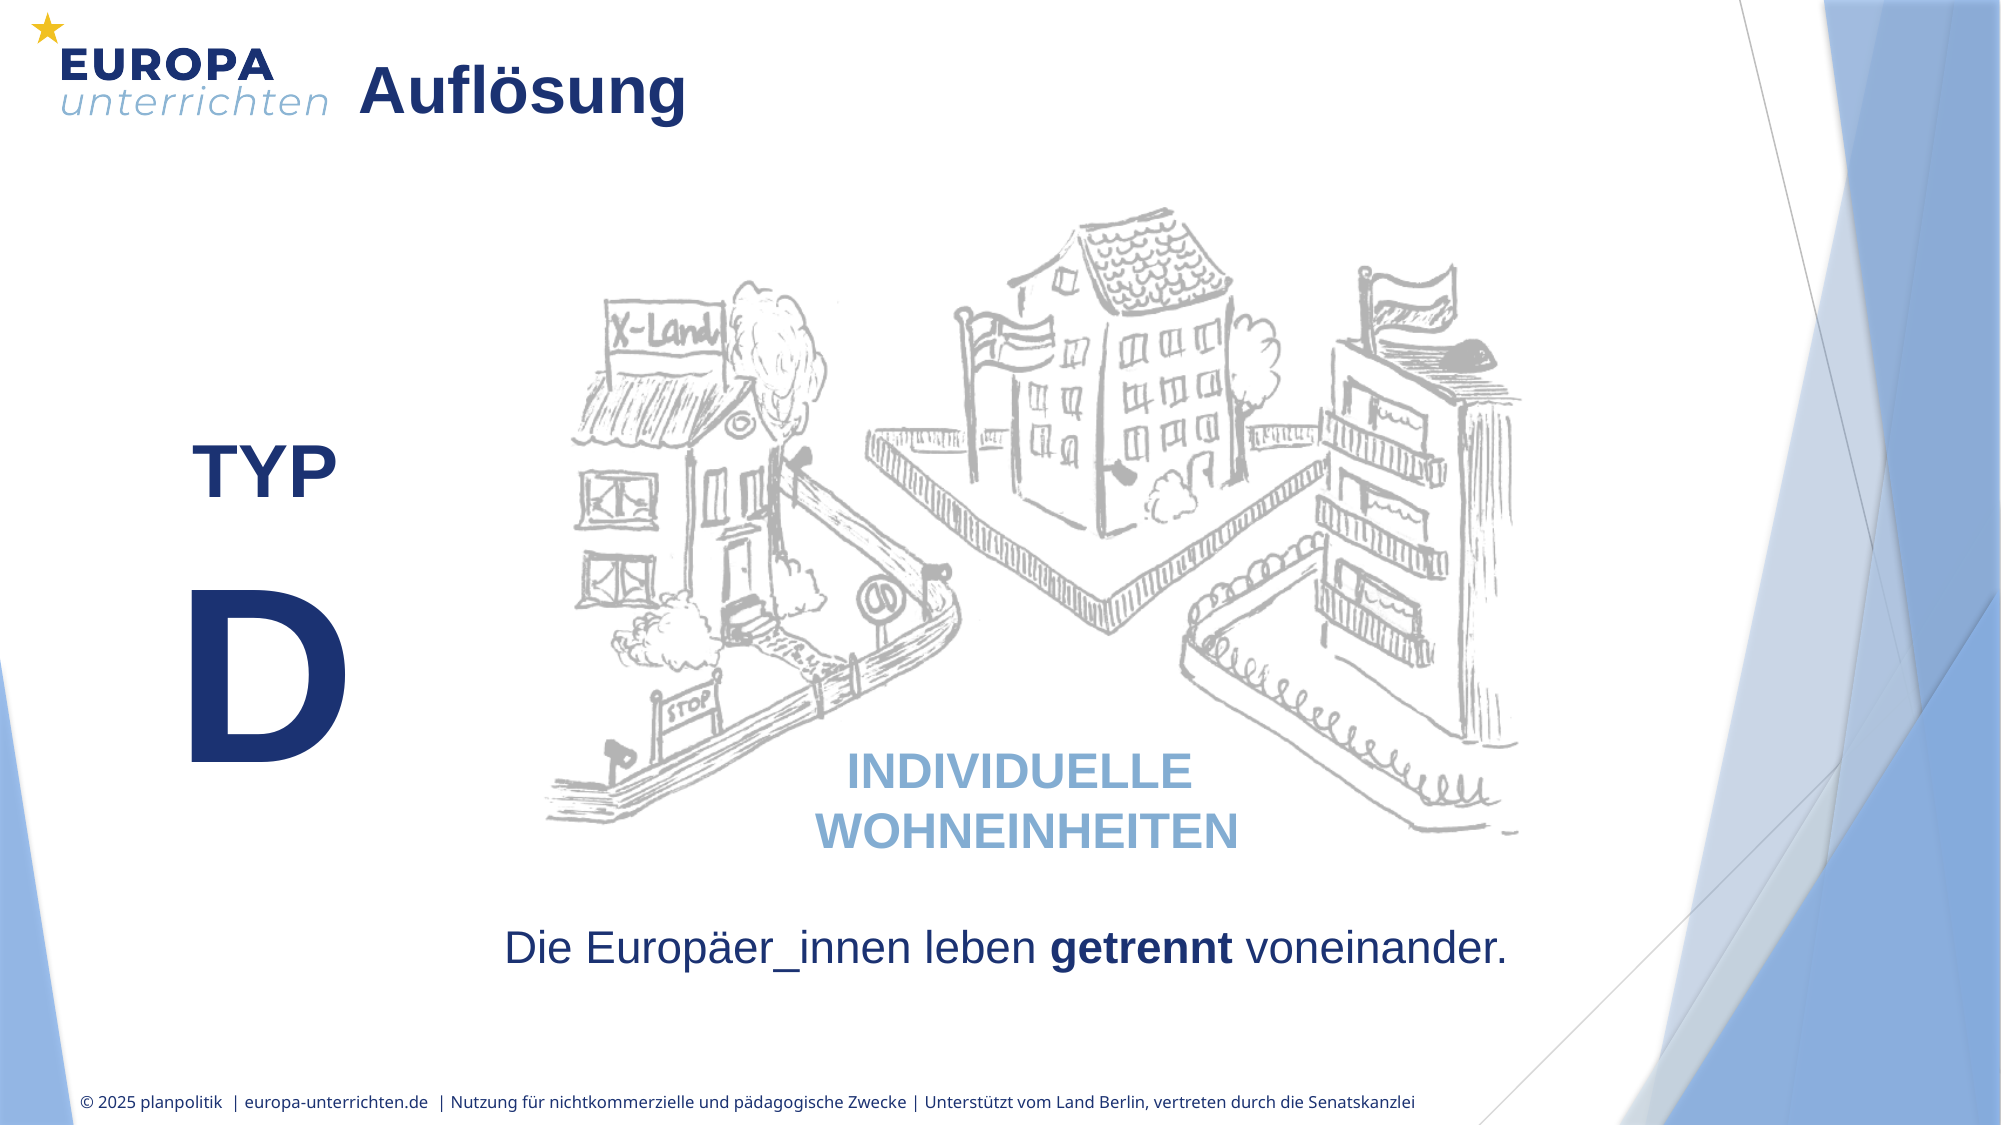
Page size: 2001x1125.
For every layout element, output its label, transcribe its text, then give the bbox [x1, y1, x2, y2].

text_box INDIVIDUELLE WOHNEINHEITEN [655, 844, 1400, 851]
picture [536, 179, 1528, 837]
text_box TYPD [147, 415, 384, 821]
text_box Die Europäer_innen leben getrennt voneinander. [485, 851, 1528, 1039]
list Auflösung [343, 38, 1711, 147]
picture [0, 0, 358, 157]
